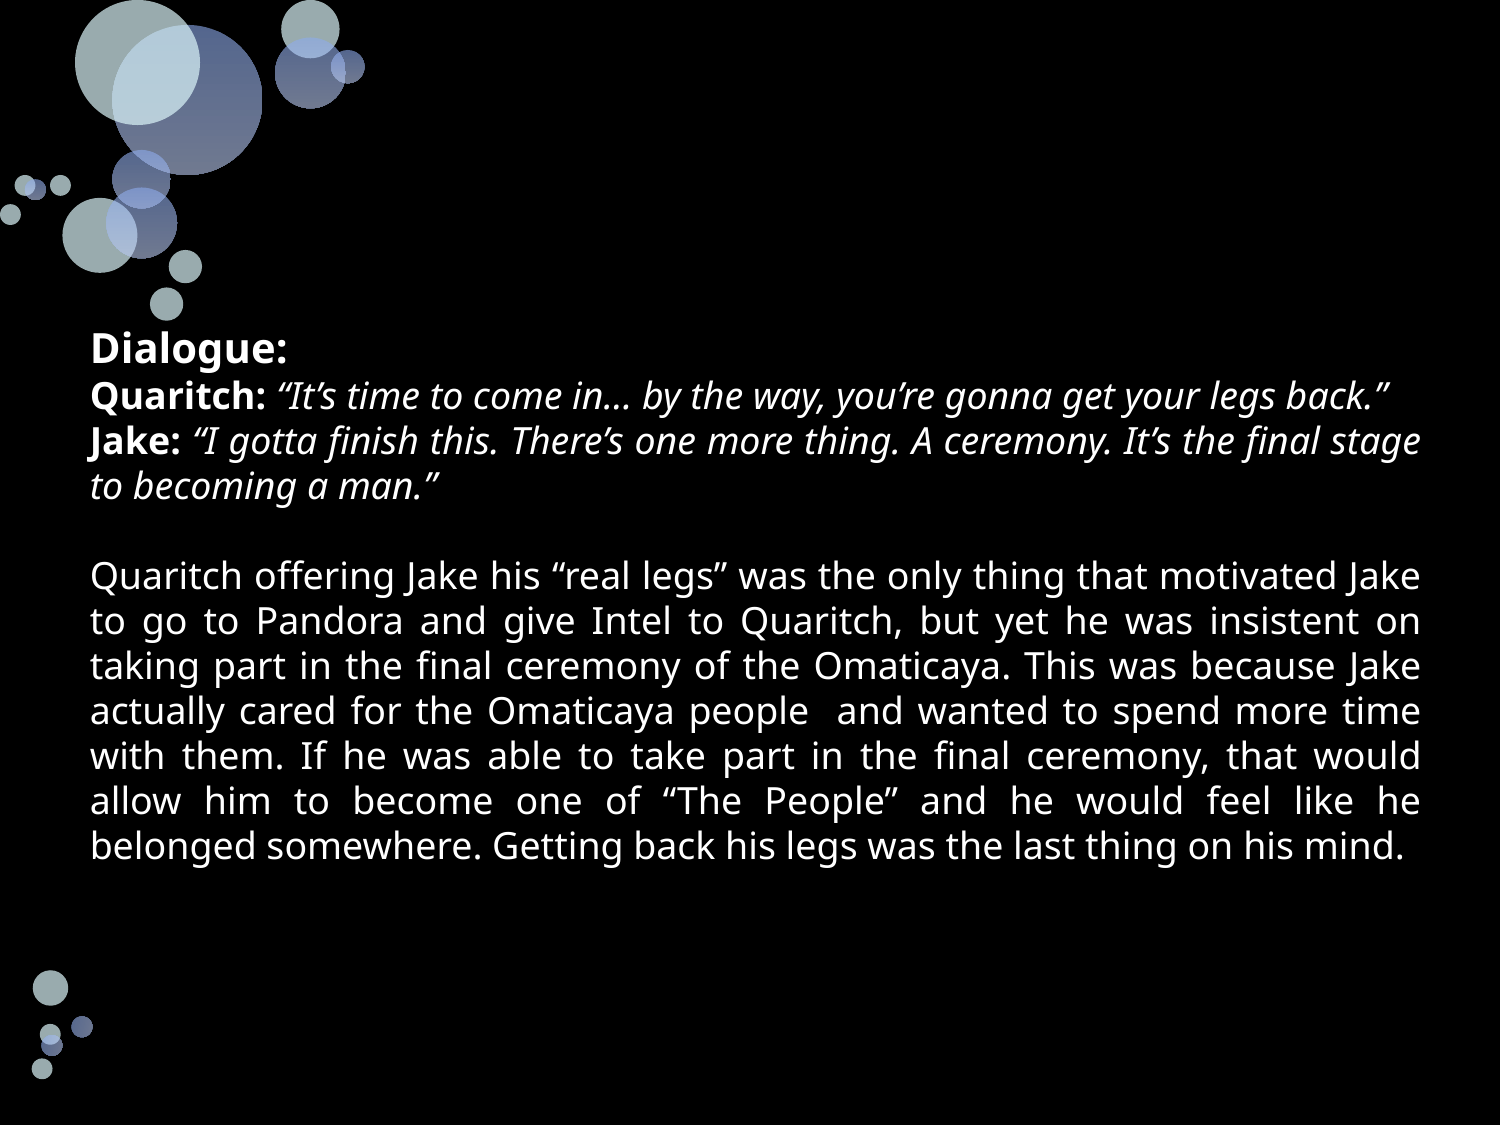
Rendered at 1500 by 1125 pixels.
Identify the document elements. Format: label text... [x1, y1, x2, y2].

text_box Dialogue: Quaritch: “It’s time to come in… by the way, you’re gonna get your legs back.” Jake: “I gotta finish this. There’s one more thing. A ceremony. It’s the final stage to becoming a man.” Quaritch offering Jake his “real legs” was the only thing that motivated Jake to go to Pandora and give Intel to Quaritch, but yet he was insistent on taking part in the final ceremony of the Omaticaya. This was because Jake actually cared for the Omaticaya people and wanted to spend more time with them. If he was able to take part in the final ceremony, that would allow him to become one of “The People” and he would feel like he belonged somewhere. Getting back his legs was the last thing on his mind. [74, 314, 1438, 875]
text_box [904, 684, 1500, 1104]
